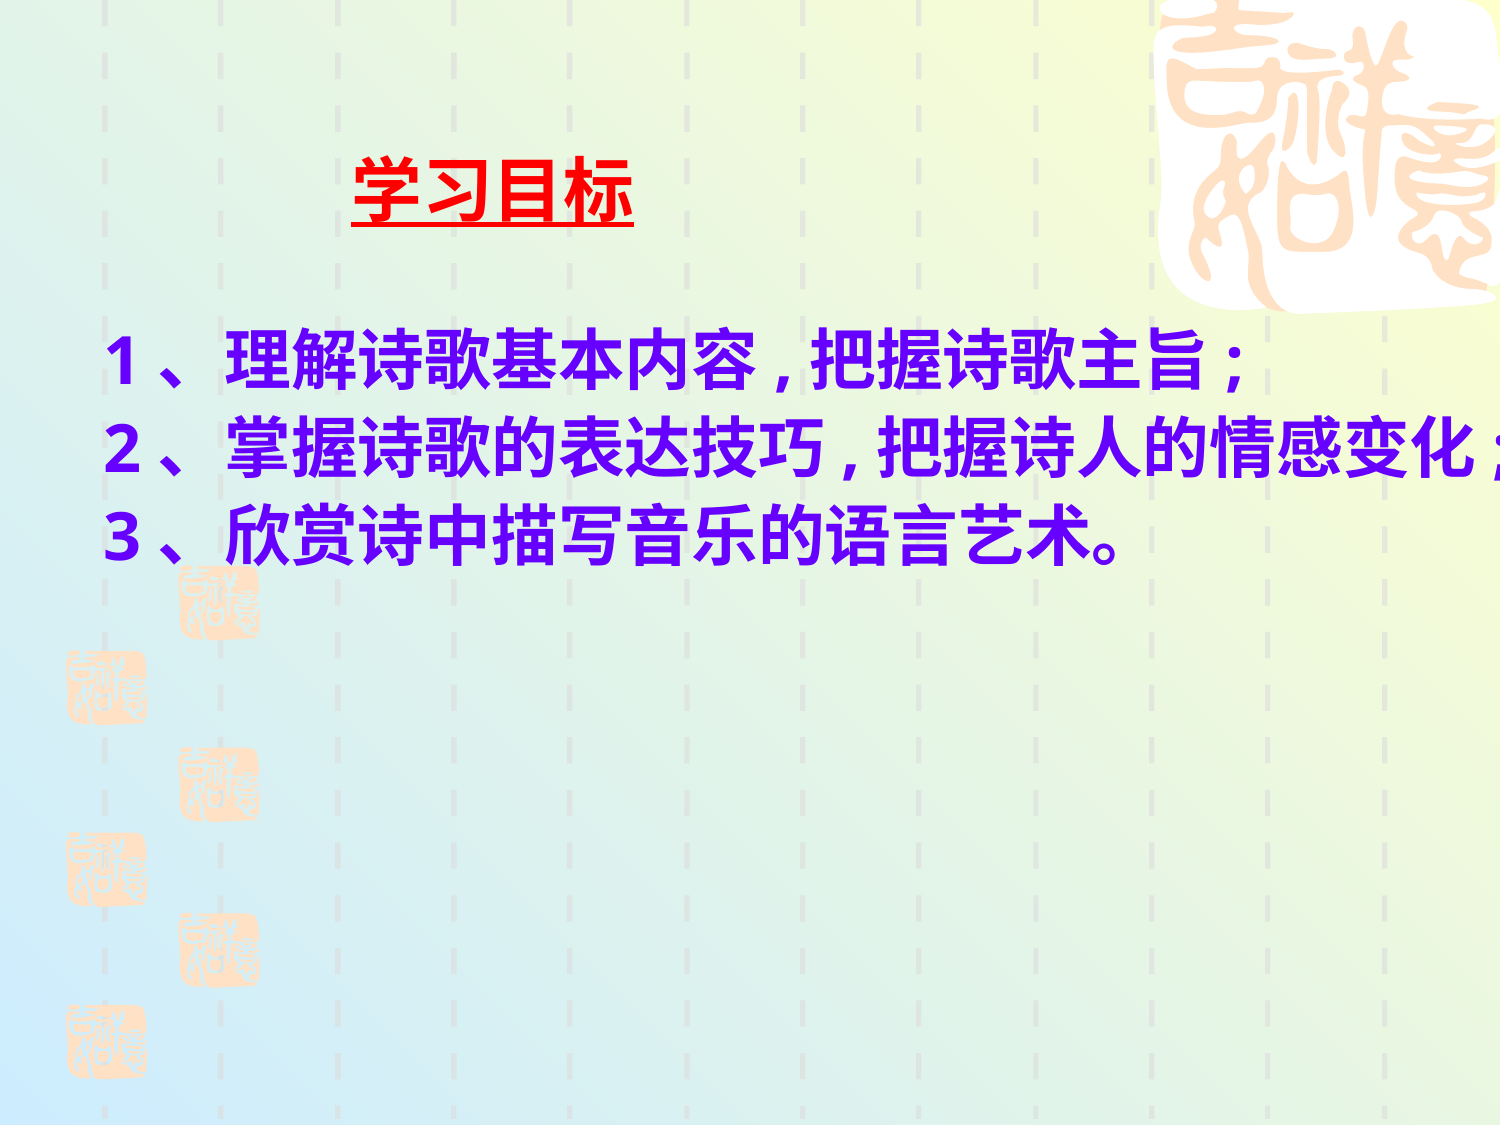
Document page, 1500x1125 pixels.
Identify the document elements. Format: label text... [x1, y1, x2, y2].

list 1、理解诗歌基本内容,把握诗歌主旨; 2、掌握诗歌的表达技巧,把握诗人的情感变化; 3、欣赏诗中描写音乐的语言艺术。 [88, 302, 1500, 728]
title 学习目标 [336, 125, 1040, 251]
